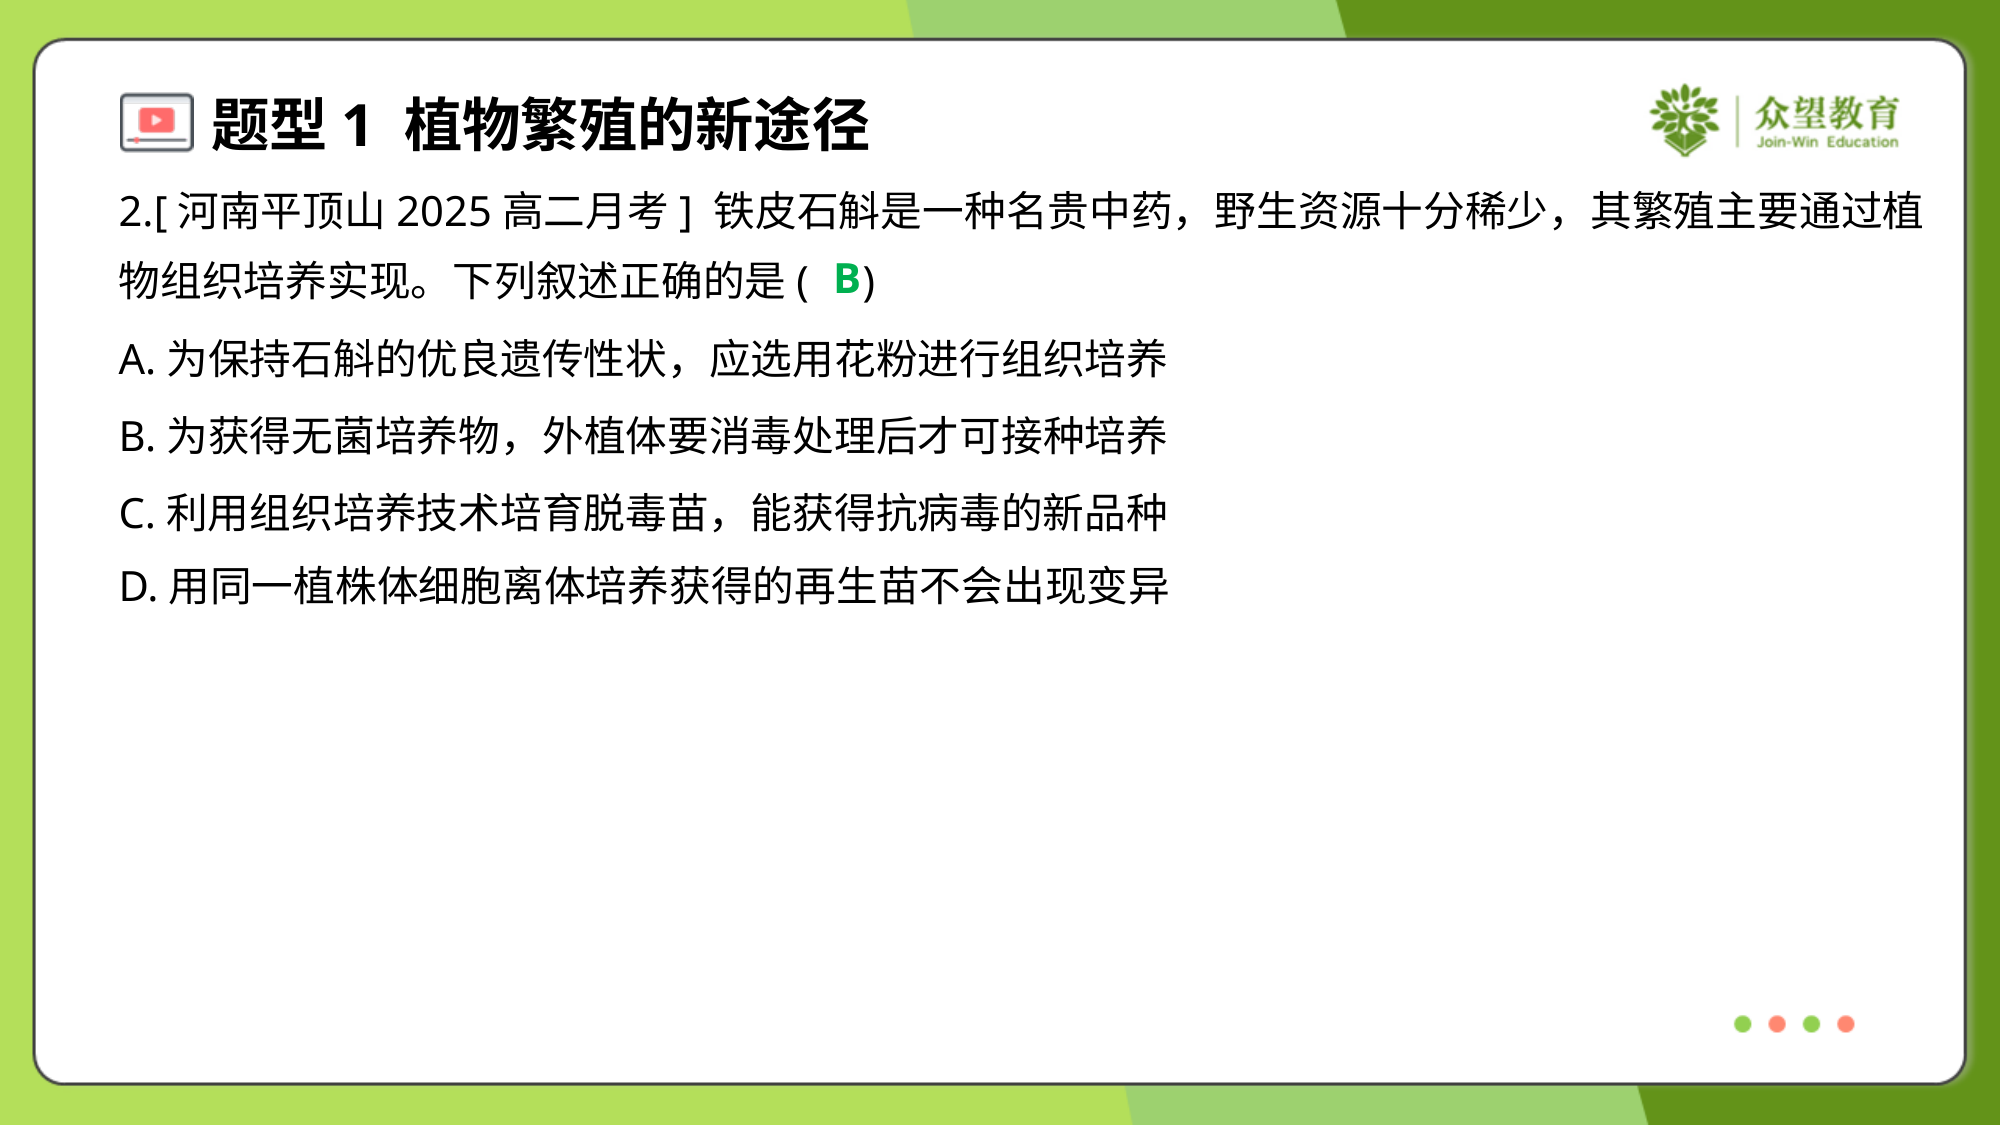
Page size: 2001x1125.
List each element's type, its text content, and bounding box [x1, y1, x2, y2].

text_box A.为保持石斛的优良遗传性状，应选用花粉进行组织培养 B.为获得无菌培养物，外植体要消毒处理后才可接种培养 C.利用组织培养技术培育脱毒苗，能获得抗病毒的新品种 D.用同一植株体细胞离体培养获得的再生苗不会出现变异 [118, 307, 1883, 603]
picture [0, 0, 2000, 1125]
text_box B [817, 231, 877, 296]
text_box 2.[河南平顶山2025高二月考] 铁皮石斛是一种名贵中药，野生资源十分稀少，其繁殖主要通过植 物组织培养实现。下列叙述正确的是( ) [118, 159, 1883, 298]
